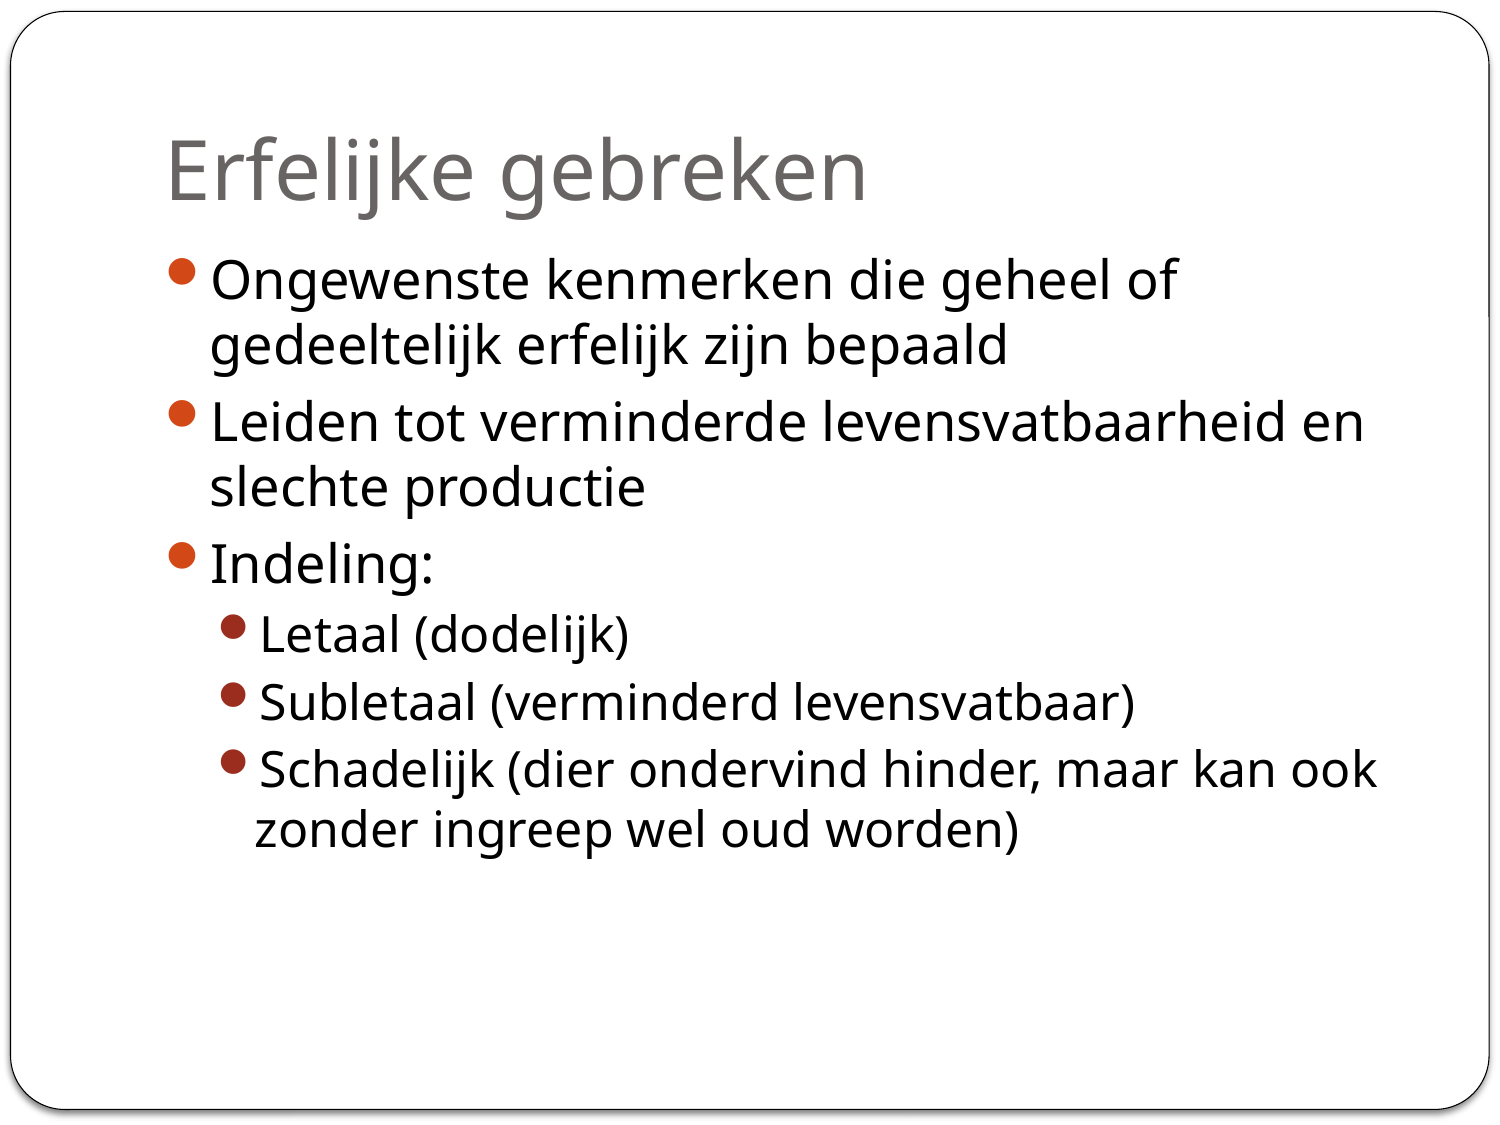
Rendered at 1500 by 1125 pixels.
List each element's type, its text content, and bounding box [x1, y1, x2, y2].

title Erfelijke gebreken [150, 45, 1425, 233]
list Ongewenste kenmerken die geheel of gedeeltelijk erfelijk zijn bepaald Leiden tot verminderde levensvatbaarheid en slechte productie Indeling: Letaal (dodelijk) Subletaal (verminderd levensvatbaar) Schadelijk (dier ondervind hinder, maar kan ook zonder ingreep wel oud worden) [150, 237, 1425, 988]
